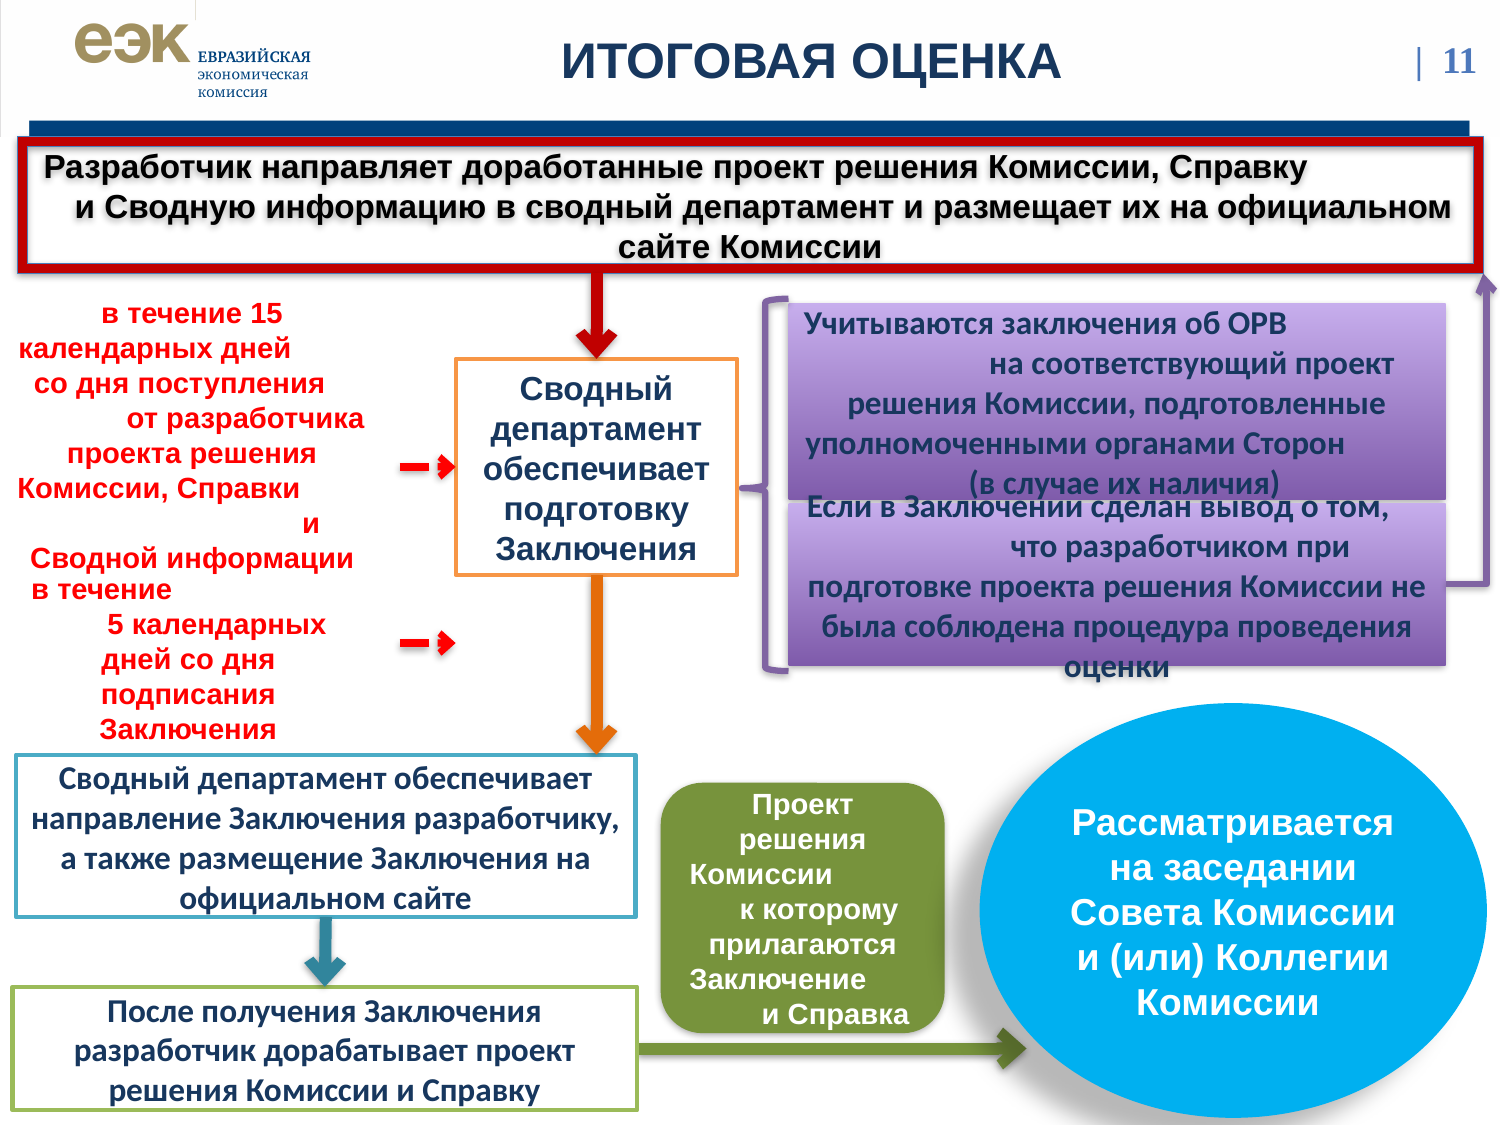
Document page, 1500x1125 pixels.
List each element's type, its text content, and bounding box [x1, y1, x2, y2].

text_box в течение 15 календарных дней со дня поступления от разработчика проекта решения Комиссии, Справки и Сводной информации [0, 287, 385, 582]
text_box Сводный департамент обеспечивает подготовку Заключения [454, 357, 739, 577]
text_box [739, 295, 789, 675]
slide_number | 11 [1400, 29, 1500, 92]
text_box в течение 5 календарных дней со дня подписания Заключения [12, 562, 365, 753]
text_box Рассматривается на заседании Совета Комиссии и (или) Коллегии Комиссии [979, 703, 1487, 1118]
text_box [1445, 273, 1484, 585]
text_box Итоговая оценка [452, 21, 1172, 96]
text_box Разработчик направляет доработанные проект решения Комиссии, Справку и Сводную информацию в сводный департамент и размещает их на официальном сайте Комиссии [17, 136, 1484, 274]
text_box После получения Заключения разработчик дорабатывает проект решения Комиссии и Справку [10, 985, 639, 1112]
text_box Проект решения Комиссии к которому прилагаются Заключение и Справка [660, 782, 945, 1034]
text_box Сводный департамент обеспечивает направление Заключения разработчику, а также размещение Заключения на официальном сайте [14, 753, 638, 919]
text_box Если в Заключении сделан вывод о том, что разработчиком при подготовке проекта решения Комиссии не была соблюдена процедура проведения оценки [788, 503, 1446, 666]
text_box Учитываются заключения об ОРВ на соответствующий проект решения Комиссии, подготовленные уполномоченными органами Сторон (в случае их наличия) [793, 303, 1440, 500]
